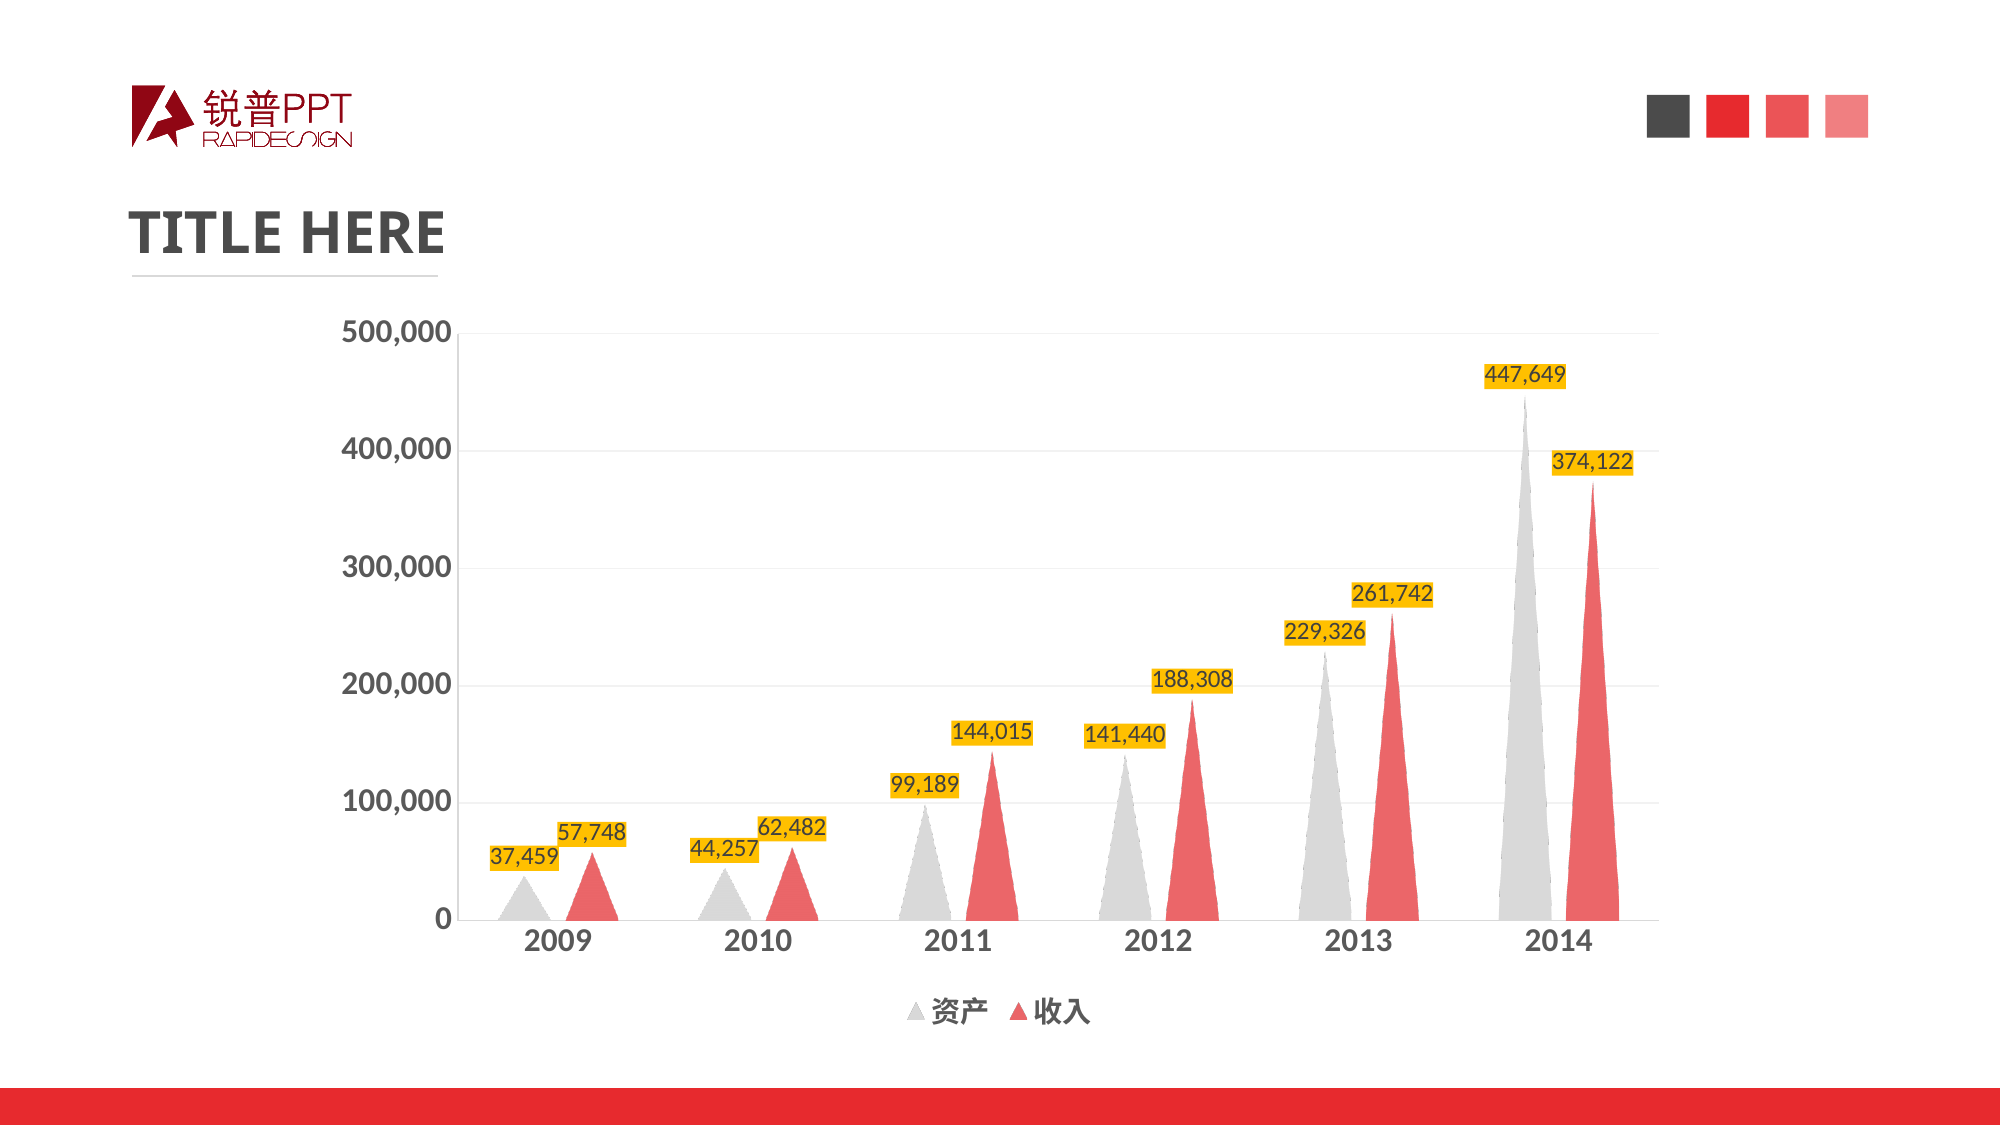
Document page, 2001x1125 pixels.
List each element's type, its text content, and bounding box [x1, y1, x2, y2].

text_box [1705, 94, 1750, 139]
text_box [1824, 94, 1869, 139]
picture [131, 85, 352, 148]
chart [313, 302, 1687, 1038]
text_box [0, 1087, 2000, 1125]
text_box [1765, 94, 1810, 139]
text_box TITLE HERE [112, 187, 462, 273]
text_box [1646, 94, 1691, 139]
